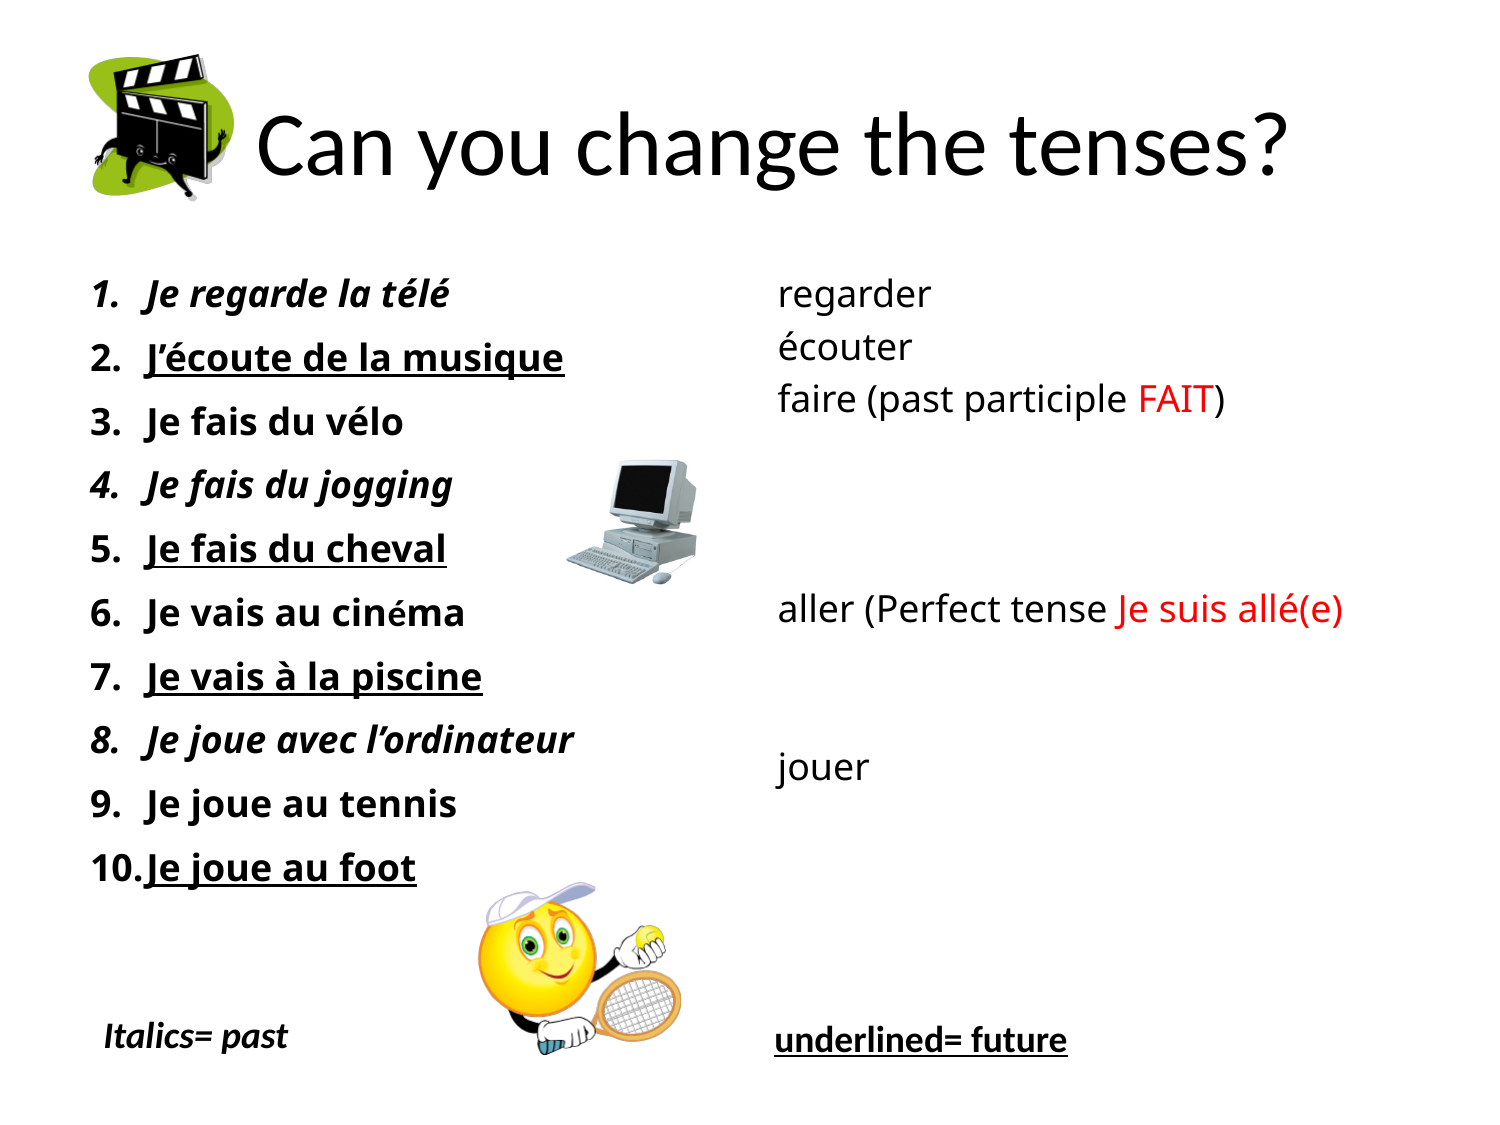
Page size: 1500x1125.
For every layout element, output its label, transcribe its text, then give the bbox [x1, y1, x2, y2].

picture [88, 54, 235, 202]
list regarder écouter faire (past participle FAIT) aller (Perfect tense Je suis allé(e) jouer [762, 262, 1425, 1005]
picture [477, 882, 681, 1056]
picture [560, 444, 721, 590]
list Je regarde la télé J’écoute de la musique Je fais du vélo Je fais du jogging Je fais du cheval Je vais au cinéma Je vais à la piscine Je joue avec l’ordinateur Je joue au tennis Je joue au foot [75, 262, 738, 961]
title Can you change the tenses? [75, 45, 1425, 233]
text_box underlined= future [759, 1007, 1095, 1068]
text_box Italics= past [88, 1003, 384, 1064]
